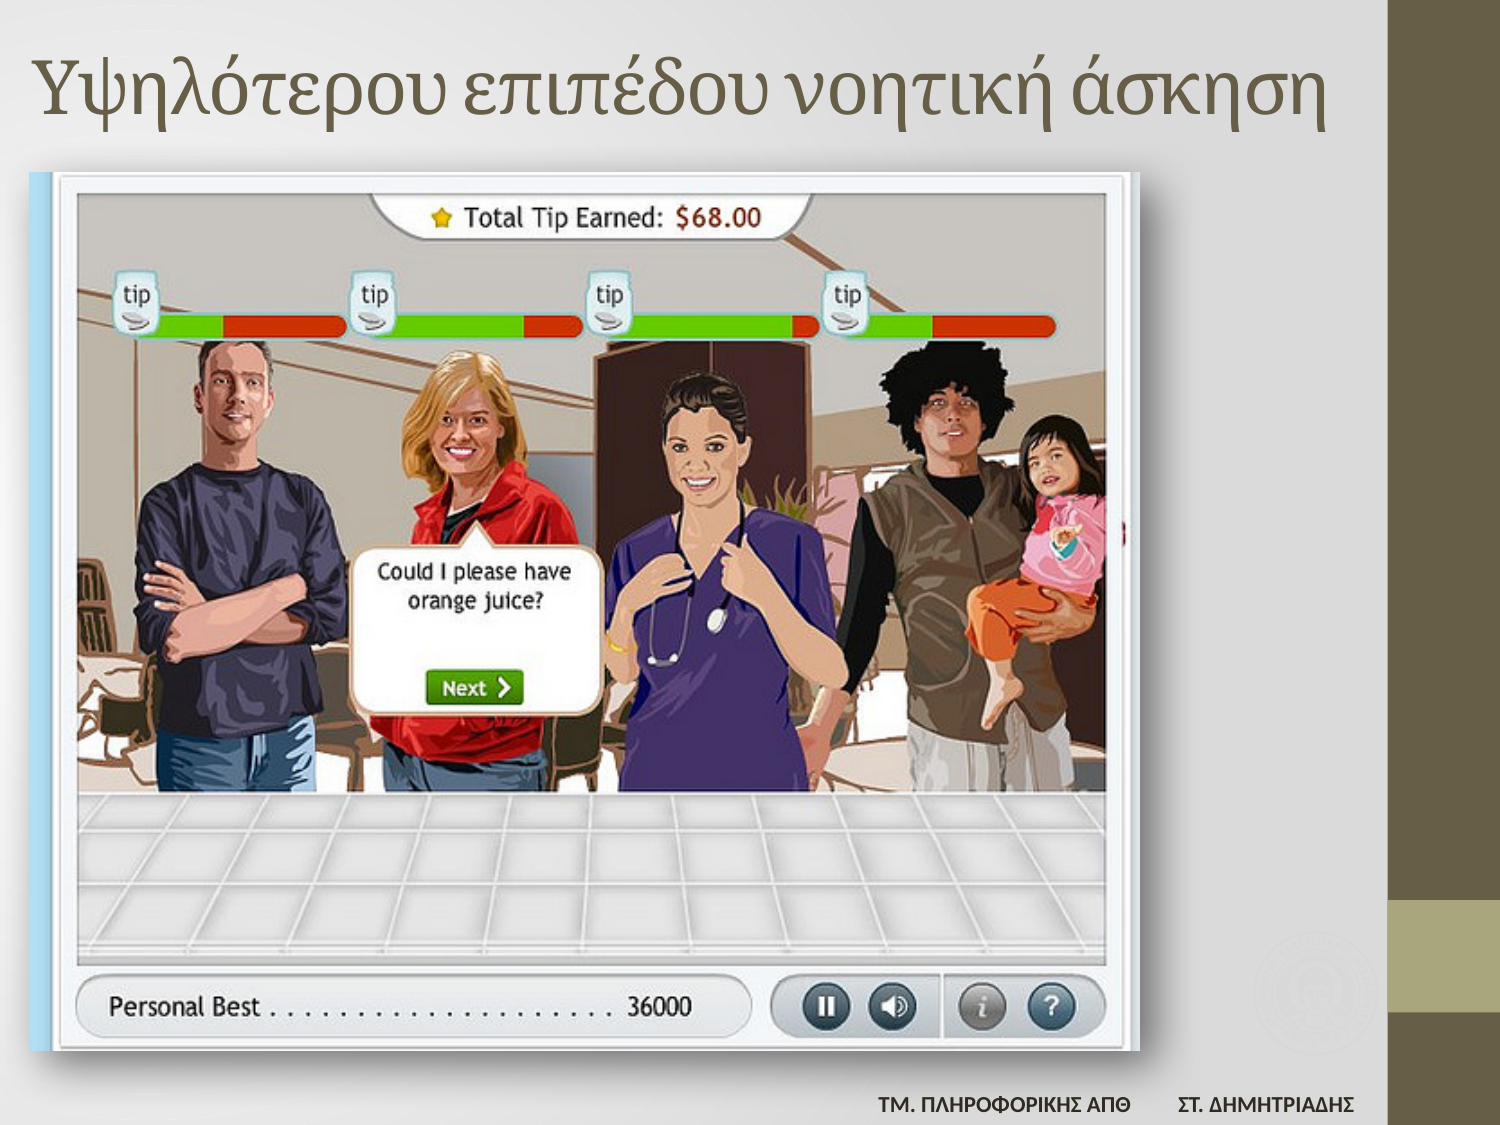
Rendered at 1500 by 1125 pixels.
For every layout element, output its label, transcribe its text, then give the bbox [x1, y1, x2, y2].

title Υψηλότερου επιπέδου νοητική άσκηση [17, 19, 1381, 149]
picture [28, 172, 1141, 1052]
